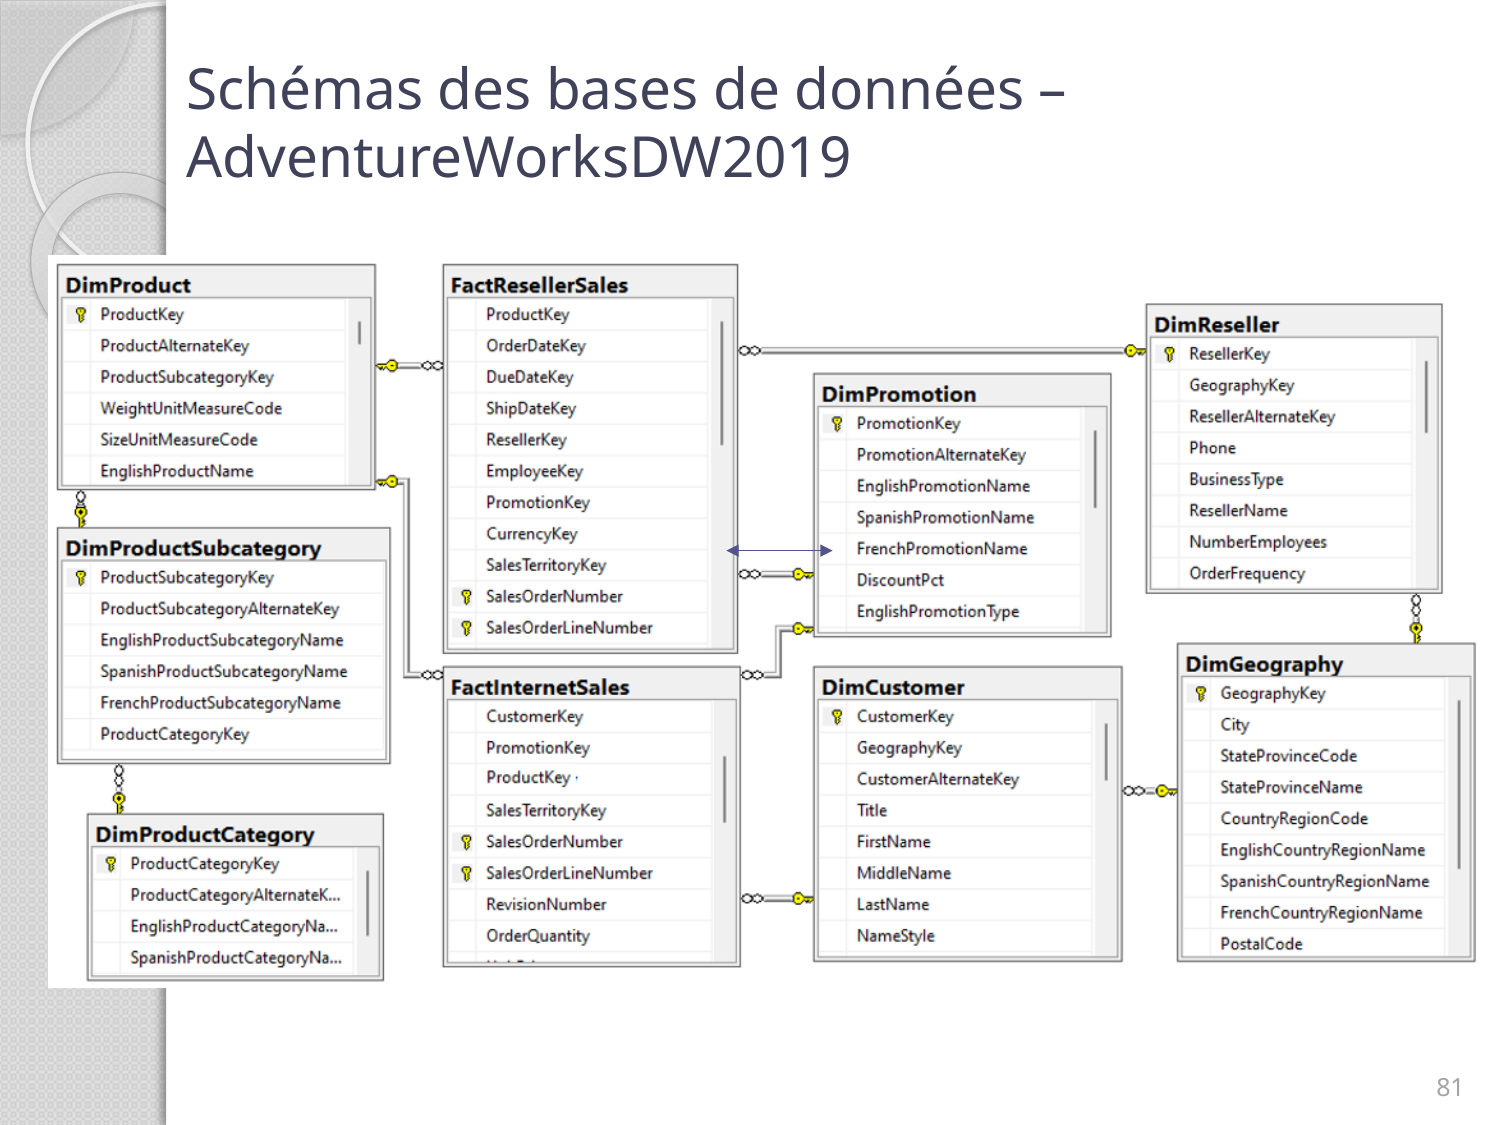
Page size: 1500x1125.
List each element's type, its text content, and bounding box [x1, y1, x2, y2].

slide_number 81 [1413, 1034, 1488, 1113]
picture [47, 255, 1485, 988]
title Schémas des bases de données – AdventureWorksDW2019 [172, 45, 1466, 197]
